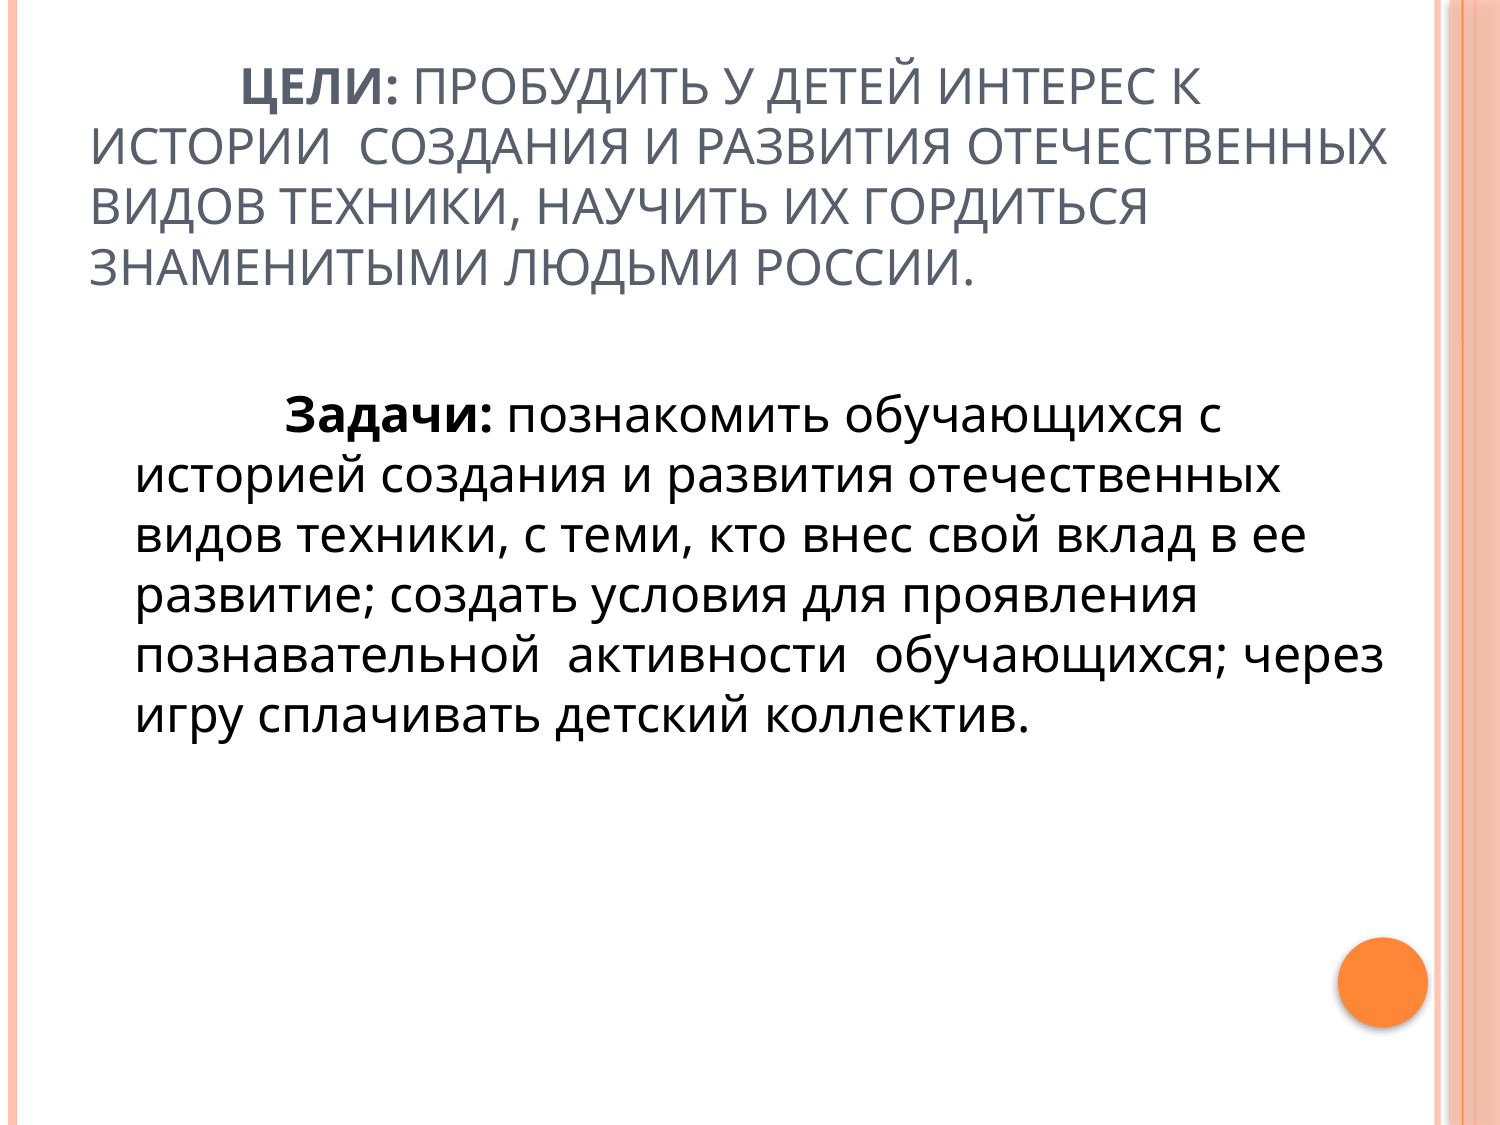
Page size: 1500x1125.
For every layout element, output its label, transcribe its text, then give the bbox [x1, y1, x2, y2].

list Задачи: познакомить обучающихся с историей создания и развития отечественных видов техники, с теми, кто внес свой вклад в ее развитие; создать условия для проявления познавательной активности обучающихся; через игру сплачивать детский коллектив. [75, 375, 1425, 1005]
title Цели: пробудить у детей интерес к истории создания и развития отечественных видов техники, научить их гордиться знаменитыми людьми России. [75, 45, 1425, 363]
